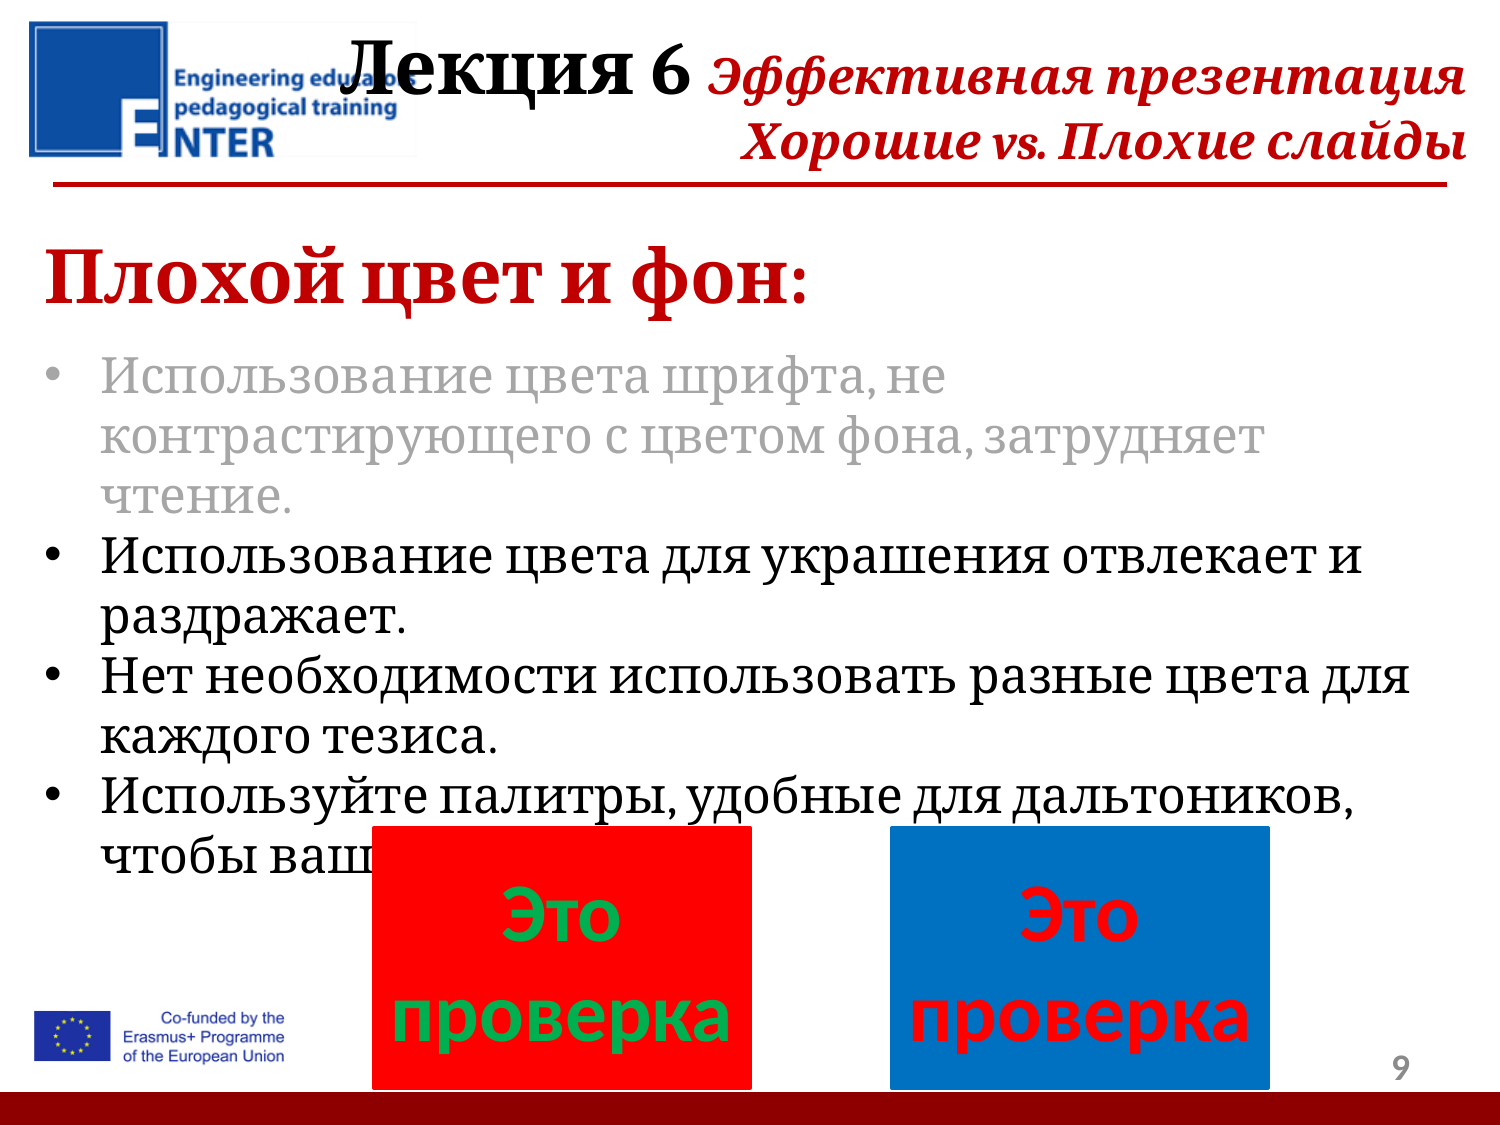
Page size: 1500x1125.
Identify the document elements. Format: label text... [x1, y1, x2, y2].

text_box Это проверка [372, 826, 752, 1090]
text_box Лекция 6 Эффективная презентация Хорошие vs. Плохие слайды [230, 12, 1483, 178]
text_box Плохой цвет и фон: Использование цвета шрифта, не контрастирующего с цветом фона, затрудняет чтение. Использование цвета для украшения отвлекает и раздражает. Нет необходимости использовать разные цвета для каждого тезиса. Используйте палитры, удобные для дальтоников, чтобы ваши слайды ... [29, 220, 1459, 1011]
text_box [0, 1092, 1500, 1125]
picture [29, 17, 418, 162]
text_box Это проверка [890, 826, 1270, 1090]
picture [29, 986, 285, 1084]
slide_number 9 [1074, 1035, 1425, 1095]
